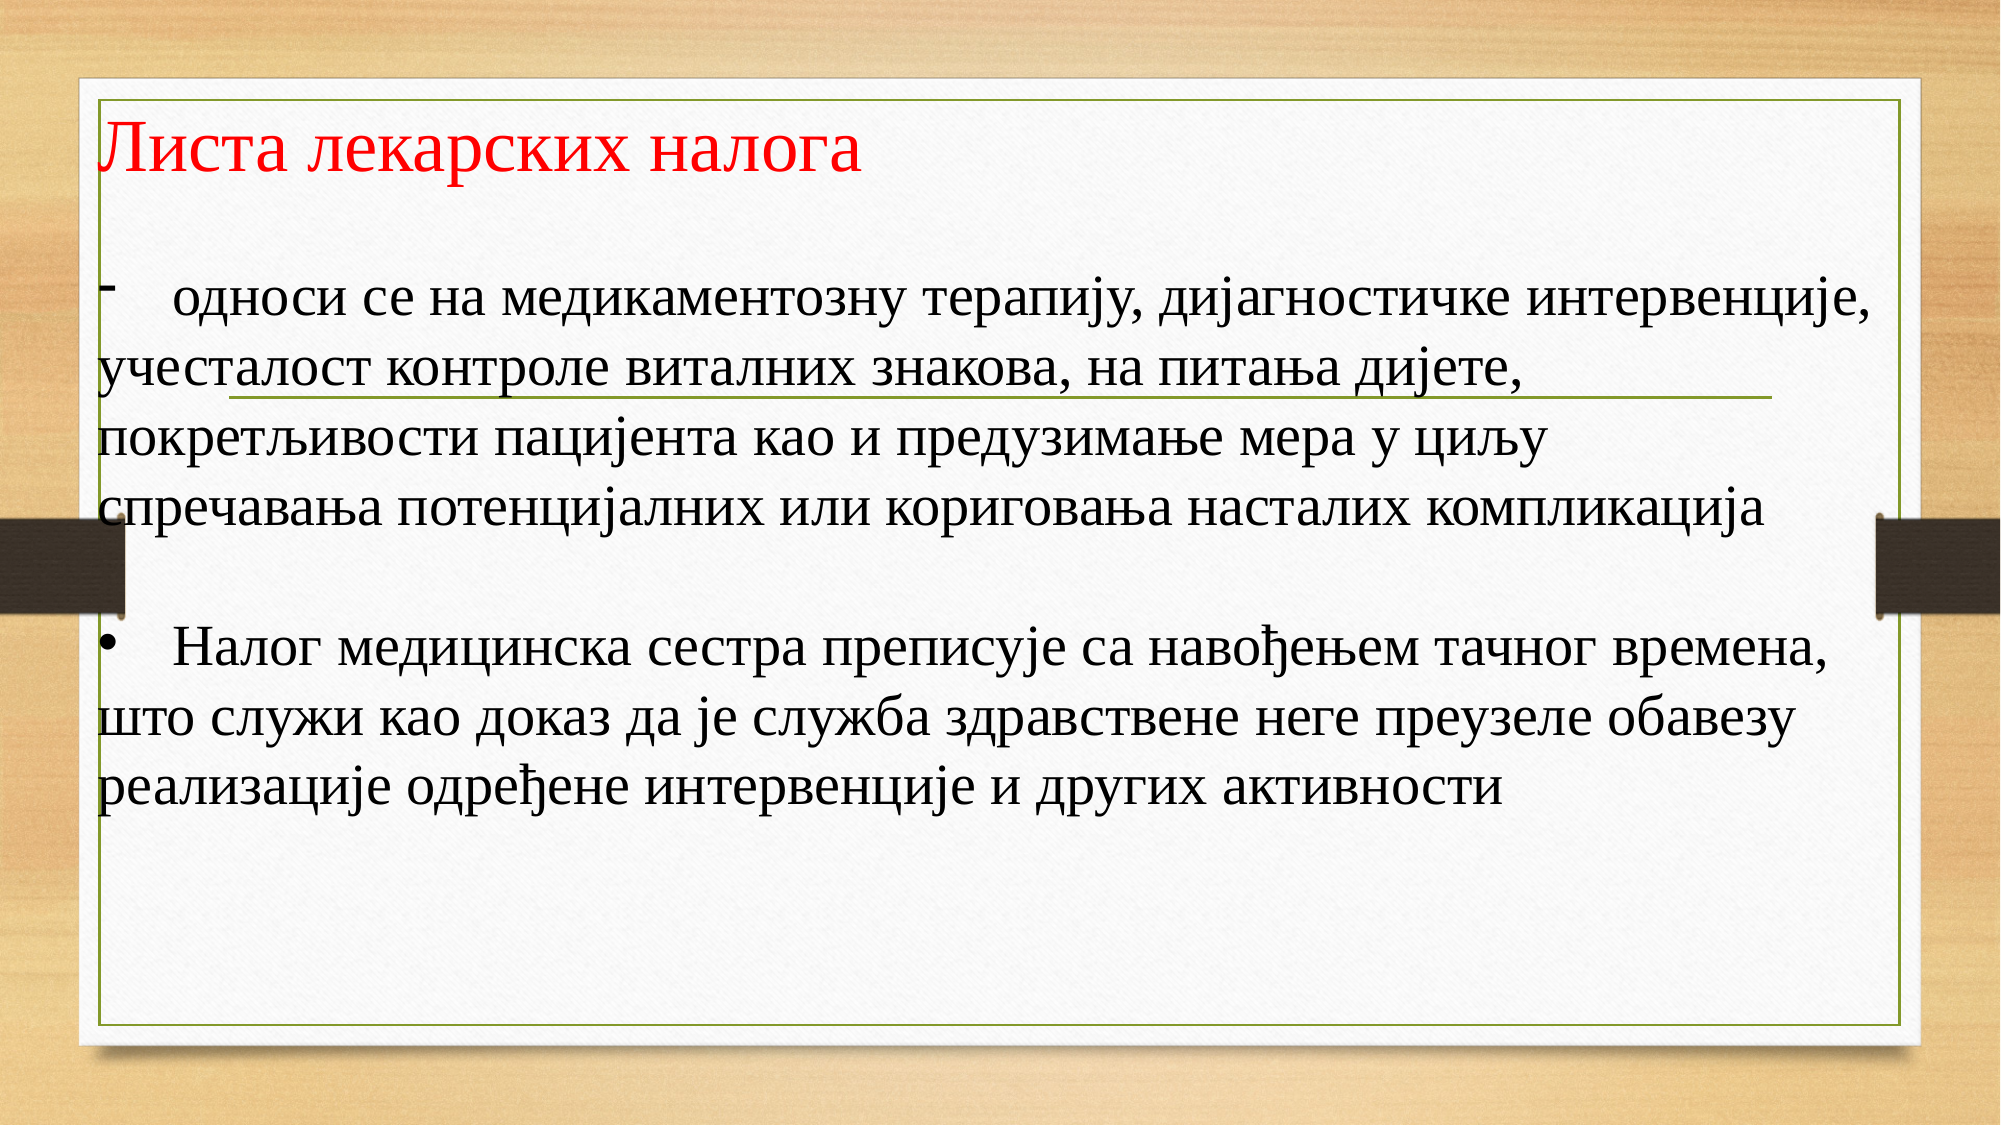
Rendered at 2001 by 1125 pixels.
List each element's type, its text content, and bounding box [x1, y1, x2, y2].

text_box Листа лекарских налога односи се на медикаментозну терапију, дијагностичке интервенције, учесталост контроле виталних знакова, на питања дијете, покретљивости пацијента као и предузимање мера у циљу спречавања потенцијалних или кориговања насталих компликација Налог медицинска сестра преписује са навођењем тачног времена, што служи као доказ да је служба здравствене неге преузеле обавезу реализације одређене интервенције и других активности [82, 0, 1834, 844]
picture [0, 0, 2001, 1125]
